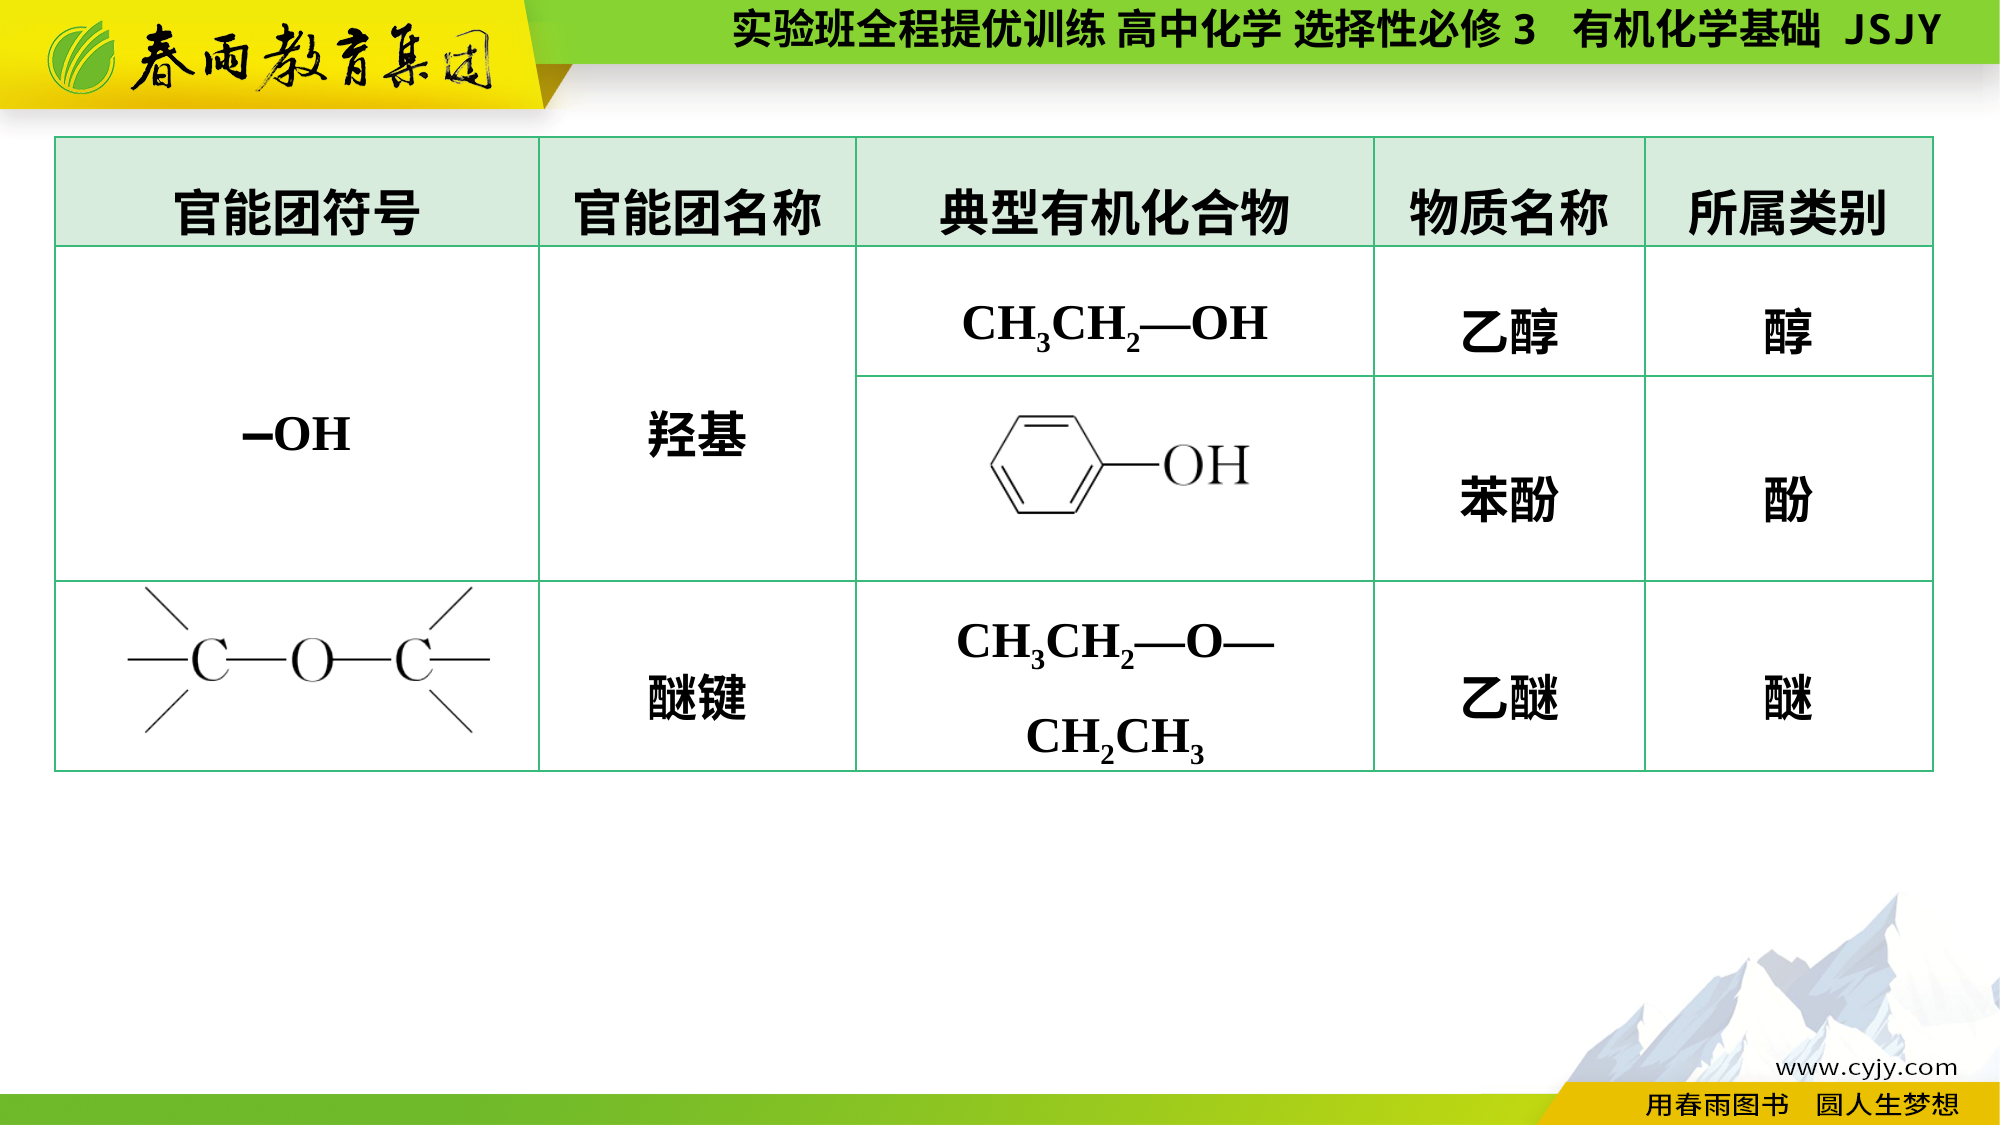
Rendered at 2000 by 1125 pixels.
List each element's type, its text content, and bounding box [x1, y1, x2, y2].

table_header 官能团符号 [56, 138, 538, 245]
table_cell 醚 [1646, 582, 1932, 770]
table_cell 乙醚 [1375, 582, 1644, 770]
table_cell 酚 [1646, 377, 1932, 580]
table_cell CH3CH2—O—CH2CH3 [857, 582, 1373, 770]
table_cell 羟基 [540, 247, 855, 580]
table_cell 醚键 [540, 582, 855, 770]
table_header 所属类别 [1646, 138, 1932, 245]
table_header 官能团名称 [540, 138, 855, 245]
table_cell 醇 [1646, 247, 1932, 375]
table_cell 乙醇 [1375, 247, 1644, 375]
table_header 物质名称 [1375, 138, 1644, 245]
table_cell CH3CH2—OH [857, 247, 1373, 375]
picture [0, 0, 2000, 1125]
table_cell [56, 582, 538, 770]
table_header 典型有机化合物 [857, 138, 1373, 245]
table_cell —OH [56, 247, 538, 580]
table_cell 苯酚 [1375, 377, 1644, 580]
table_cell [857, 377, 1373, 580]
